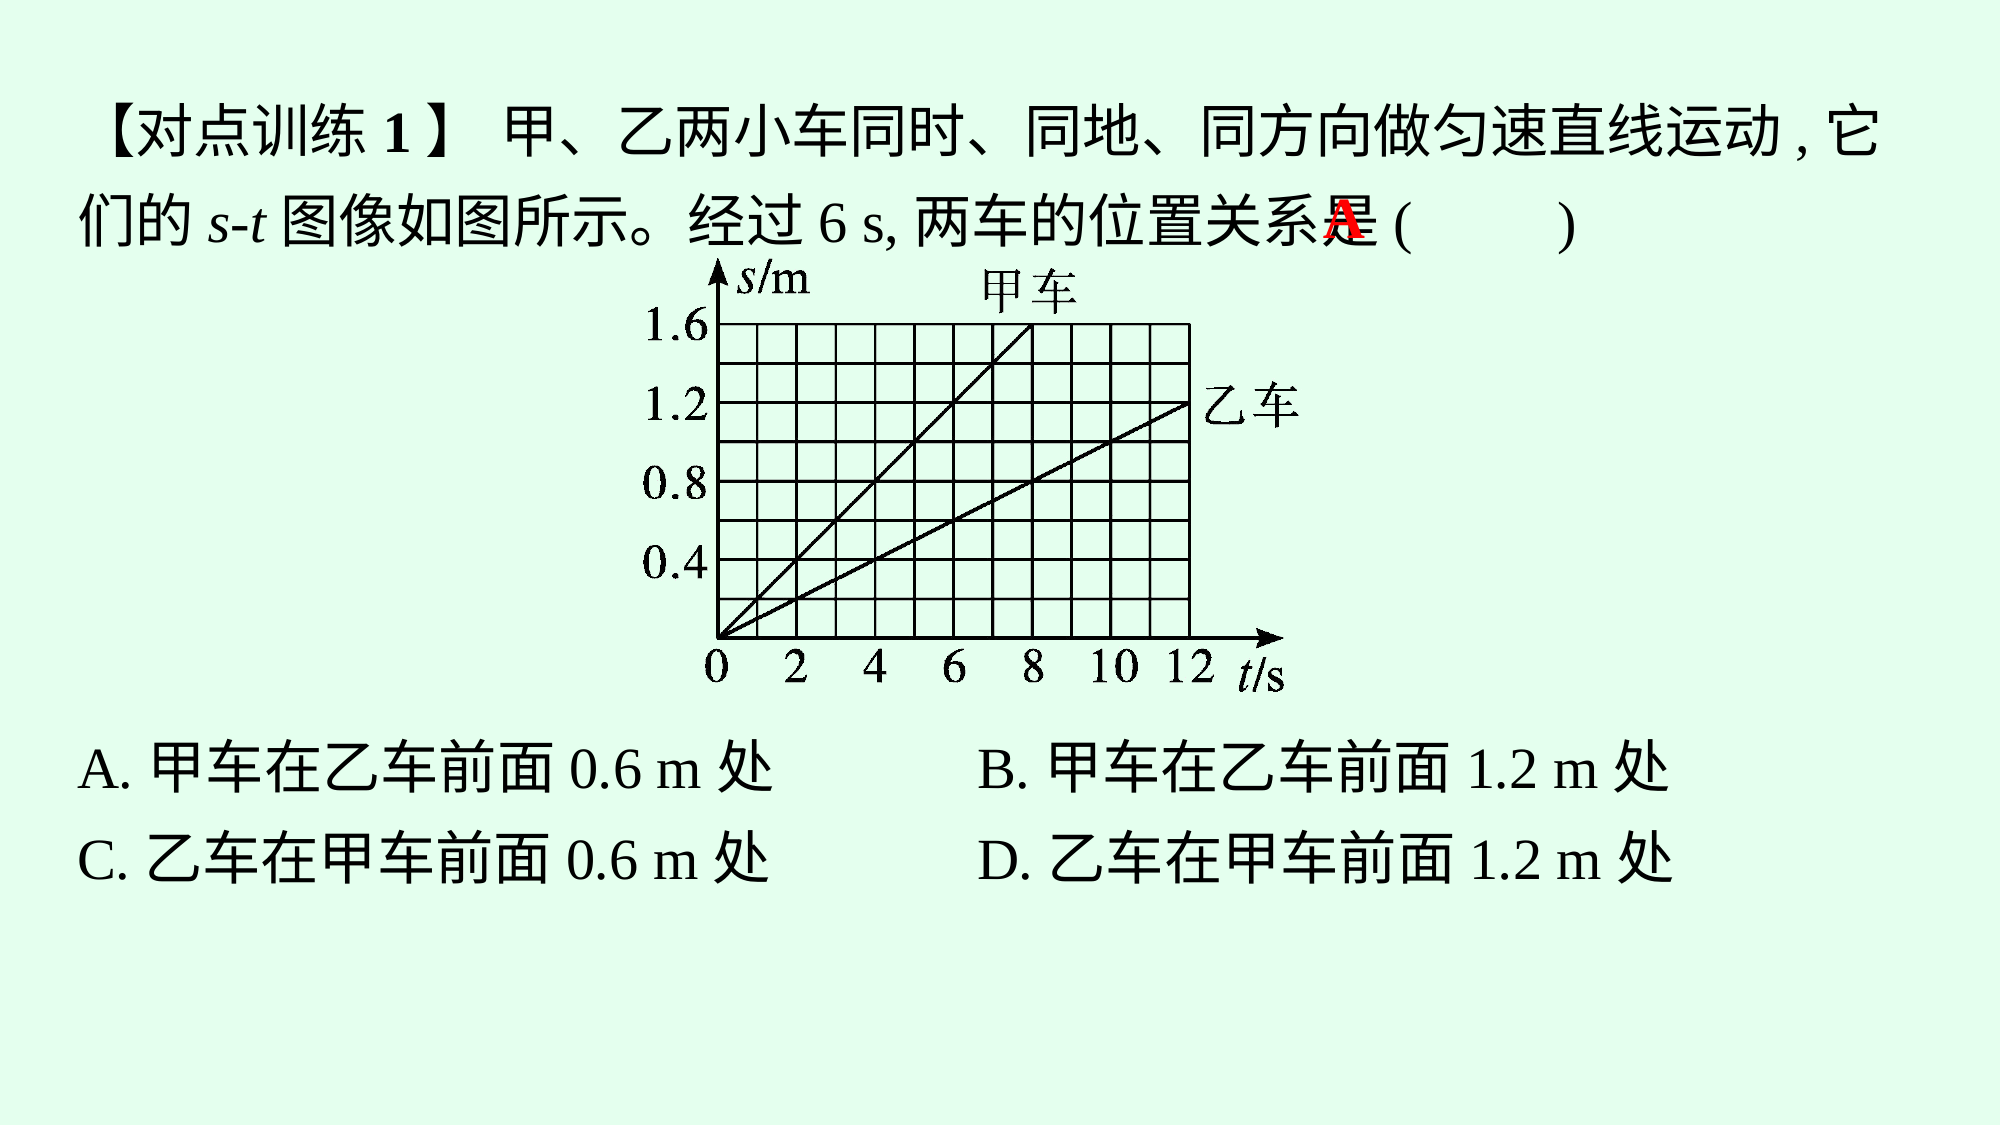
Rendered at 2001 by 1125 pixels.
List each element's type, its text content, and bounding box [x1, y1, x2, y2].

text_box A [1308, 158, 1380, 258]
text_box 【对点训练1】 甲、乙两小车同时、同地、同方向做匀速直线运动,它们的s-t图像如图所示。经过6 s,两车的位置关系是( ) A.甲车在乙车前面0.6 m处 B.甲车在乙车前面1.2 m处 C.乙车在甲车前面0.6 m处 D.乙车在甲车前面1.2 m处 [62, 65, 1938, 899]
picture [641, 257, 1302, 694]
